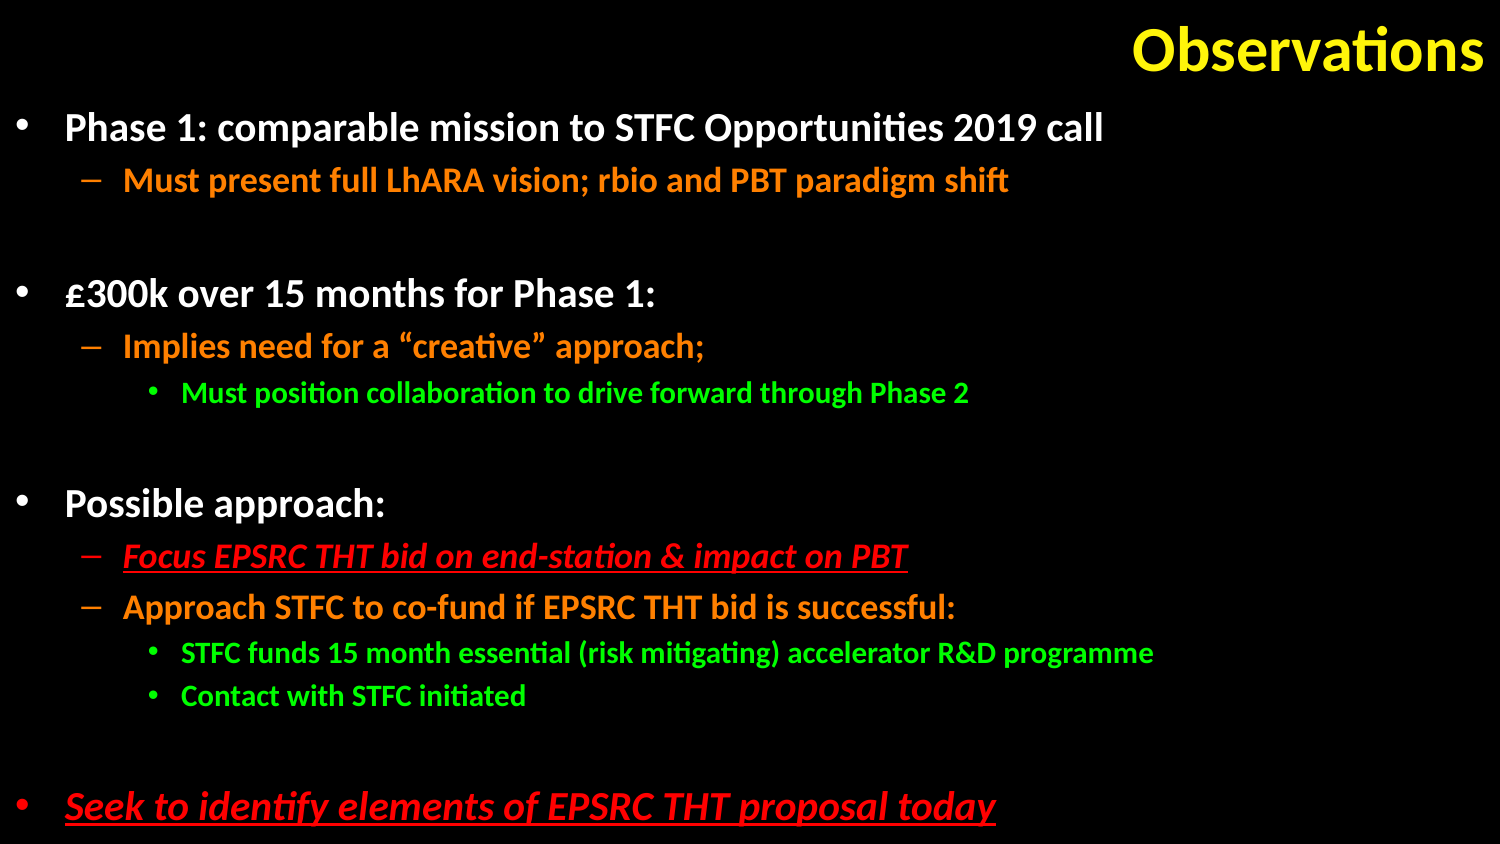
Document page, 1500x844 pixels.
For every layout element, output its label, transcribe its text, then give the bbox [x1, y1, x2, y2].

title Observations [0, 0, 1500, 92]
list Phase 1: comparable mission to STFC Opportunities 2019 call Must present full LhARA vision; rbio and PBT paradigm shift £300k over 15 months for Phase 1: Implies need for a “creative” approach; Must position collaboration to drive forward through Phase 2 Possible approach: Focus EPSRC THT bid on end-station & impact on PBT Approach STFC to co-fund if EPSRC THT bid is successful: STFC funds 15 month essential (risk mitigating) accelerator R&D programme Contact with STFC initiated Seek to identify elements of EPSRC THT proposal today [0, 92, 1500, 844]
